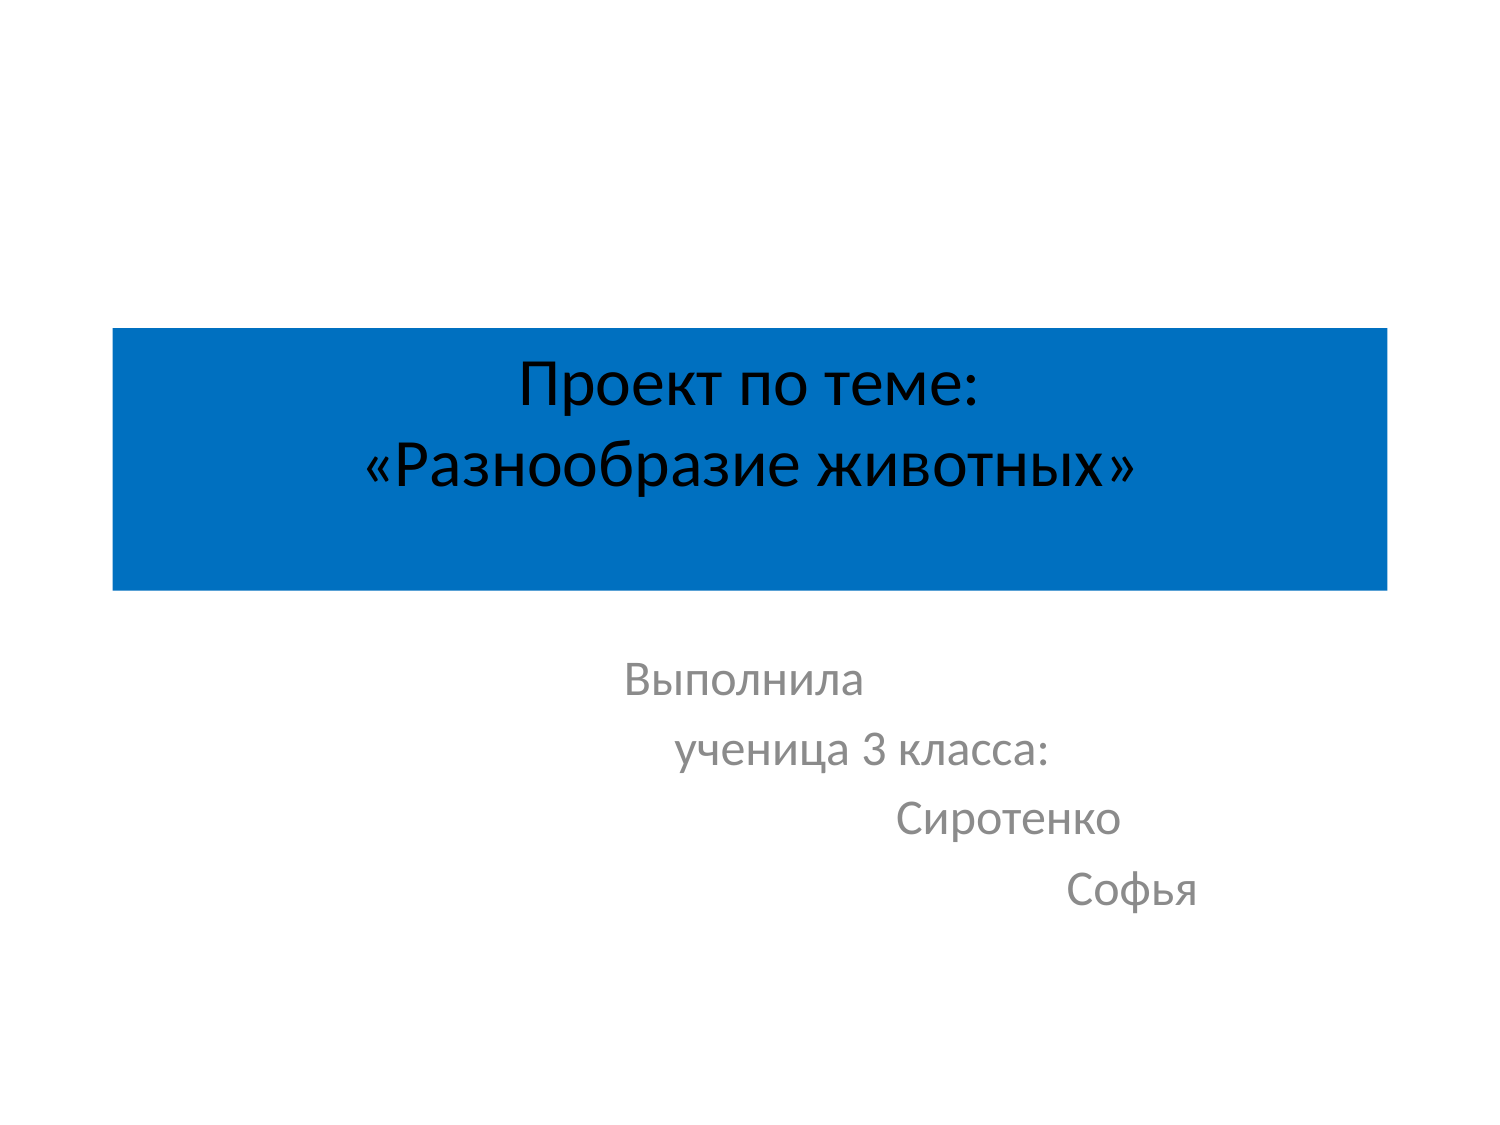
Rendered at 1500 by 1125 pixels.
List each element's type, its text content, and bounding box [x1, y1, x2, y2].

subtitle Выполнила ученица 3 класса: Сиротенко Софья [225, 637, 1275, 925]
title Проект по теме: «Разнообразие животных» [112, 328, 1388, 591]
